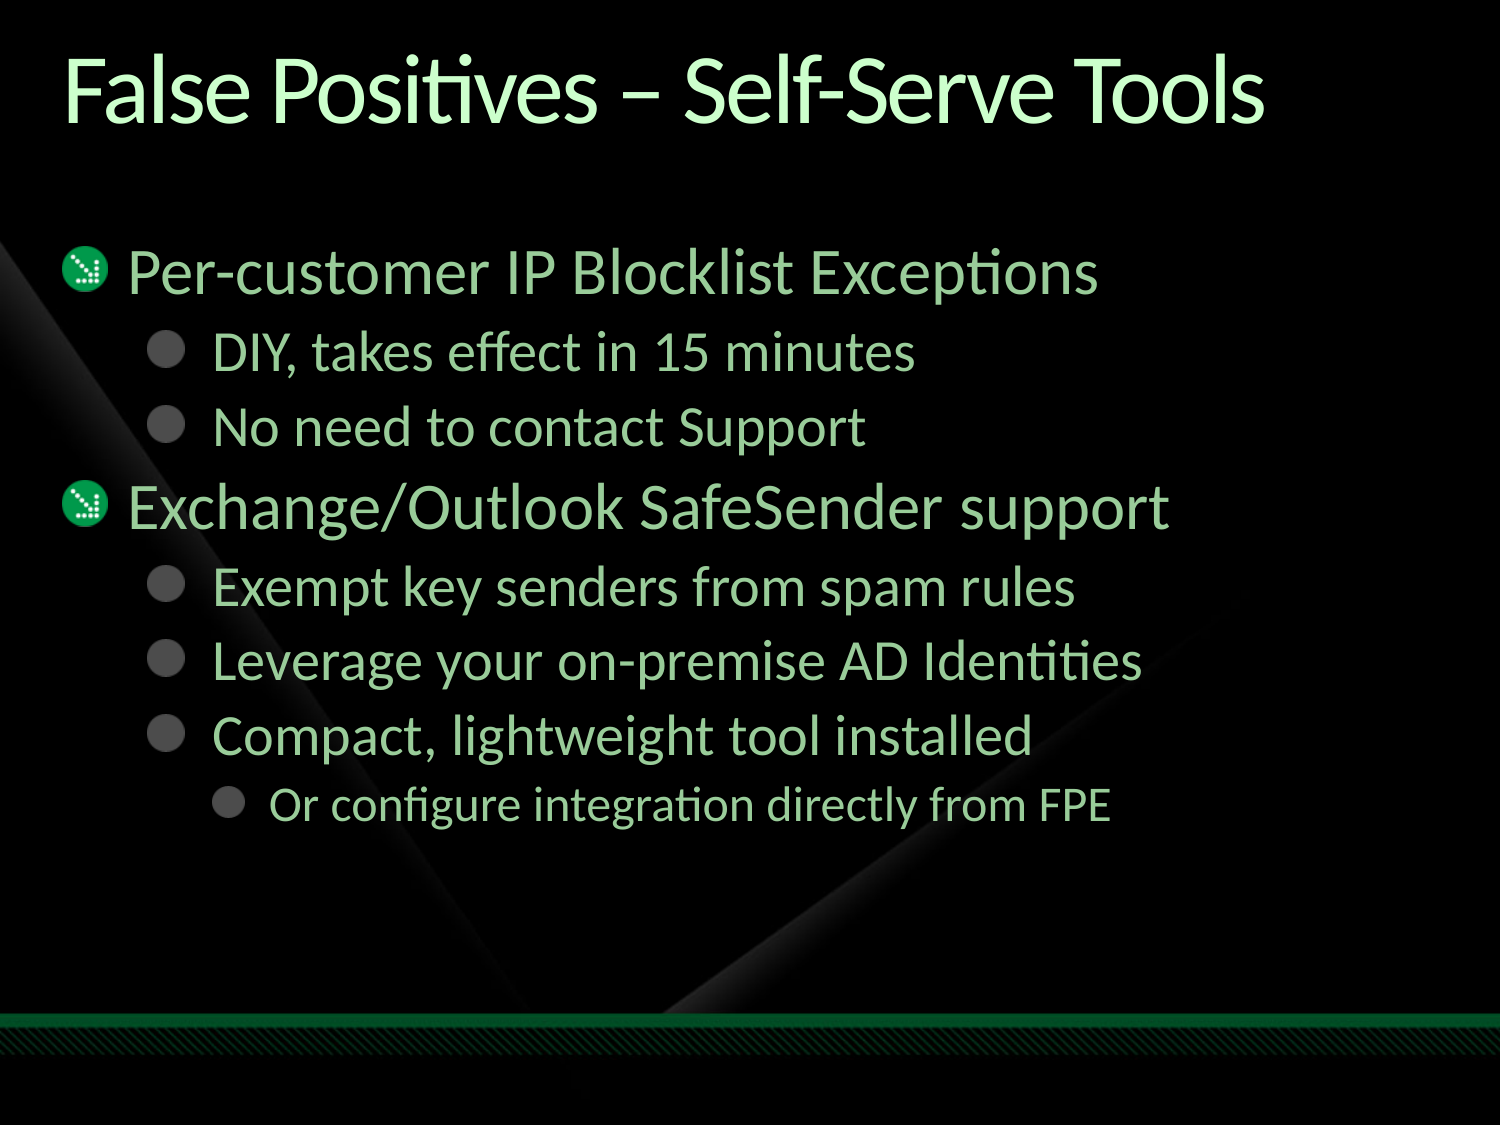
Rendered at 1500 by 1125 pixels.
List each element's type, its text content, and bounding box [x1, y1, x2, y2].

title False Positives – Self-Serve Tools [62, 37, 1438, 147]
list Per-customer IP Blocklist Exceptions DIY, takes effect in 15 minutes No need to contact Support Exchange/Outlook SafeSender support Exempt key senders from spam rules Leverage your on-premise AD Identities Compact, lightweight tool installed Or configure integration directly from FPE [62, 237, 1438, 733]
picture [0, 0, 1500, 1125]
